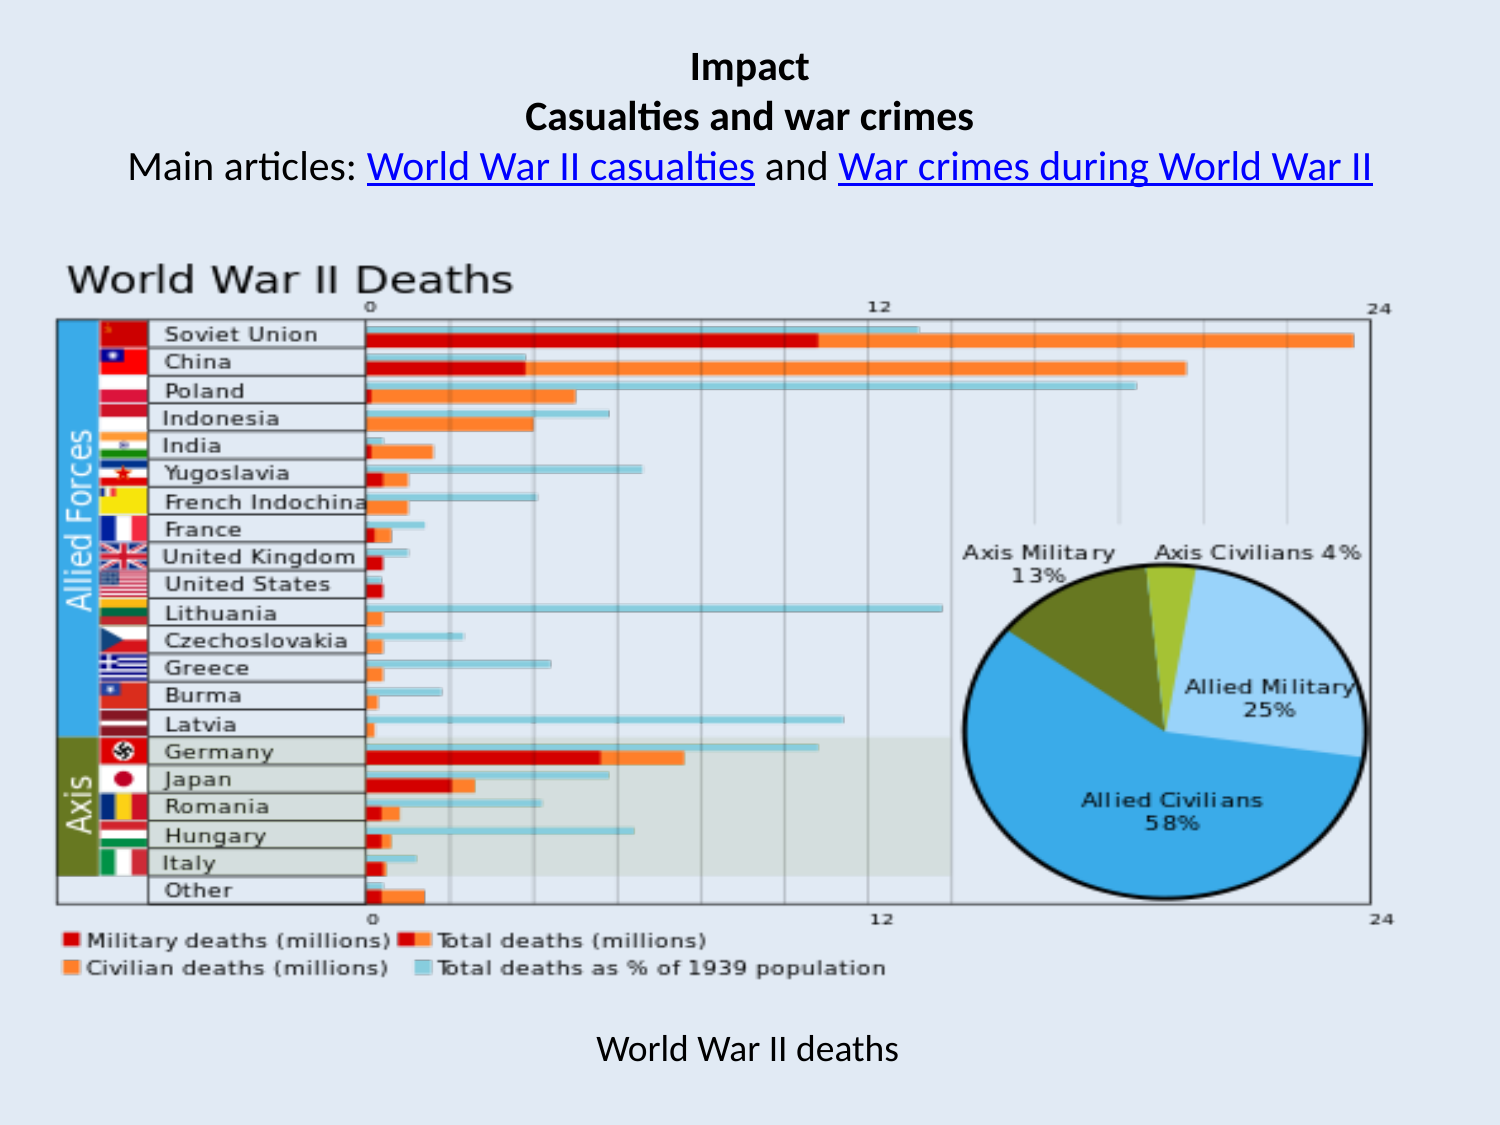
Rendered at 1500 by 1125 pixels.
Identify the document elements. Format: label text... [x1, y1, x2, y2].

title Impact Casualties and war crimes Main articles: World War II casualties and War crimes during World War II [75, 45, 1425, 233]
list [24, 237, 1413, 988]
text_box World War II deaths [581, 1016, 938, 1077]
